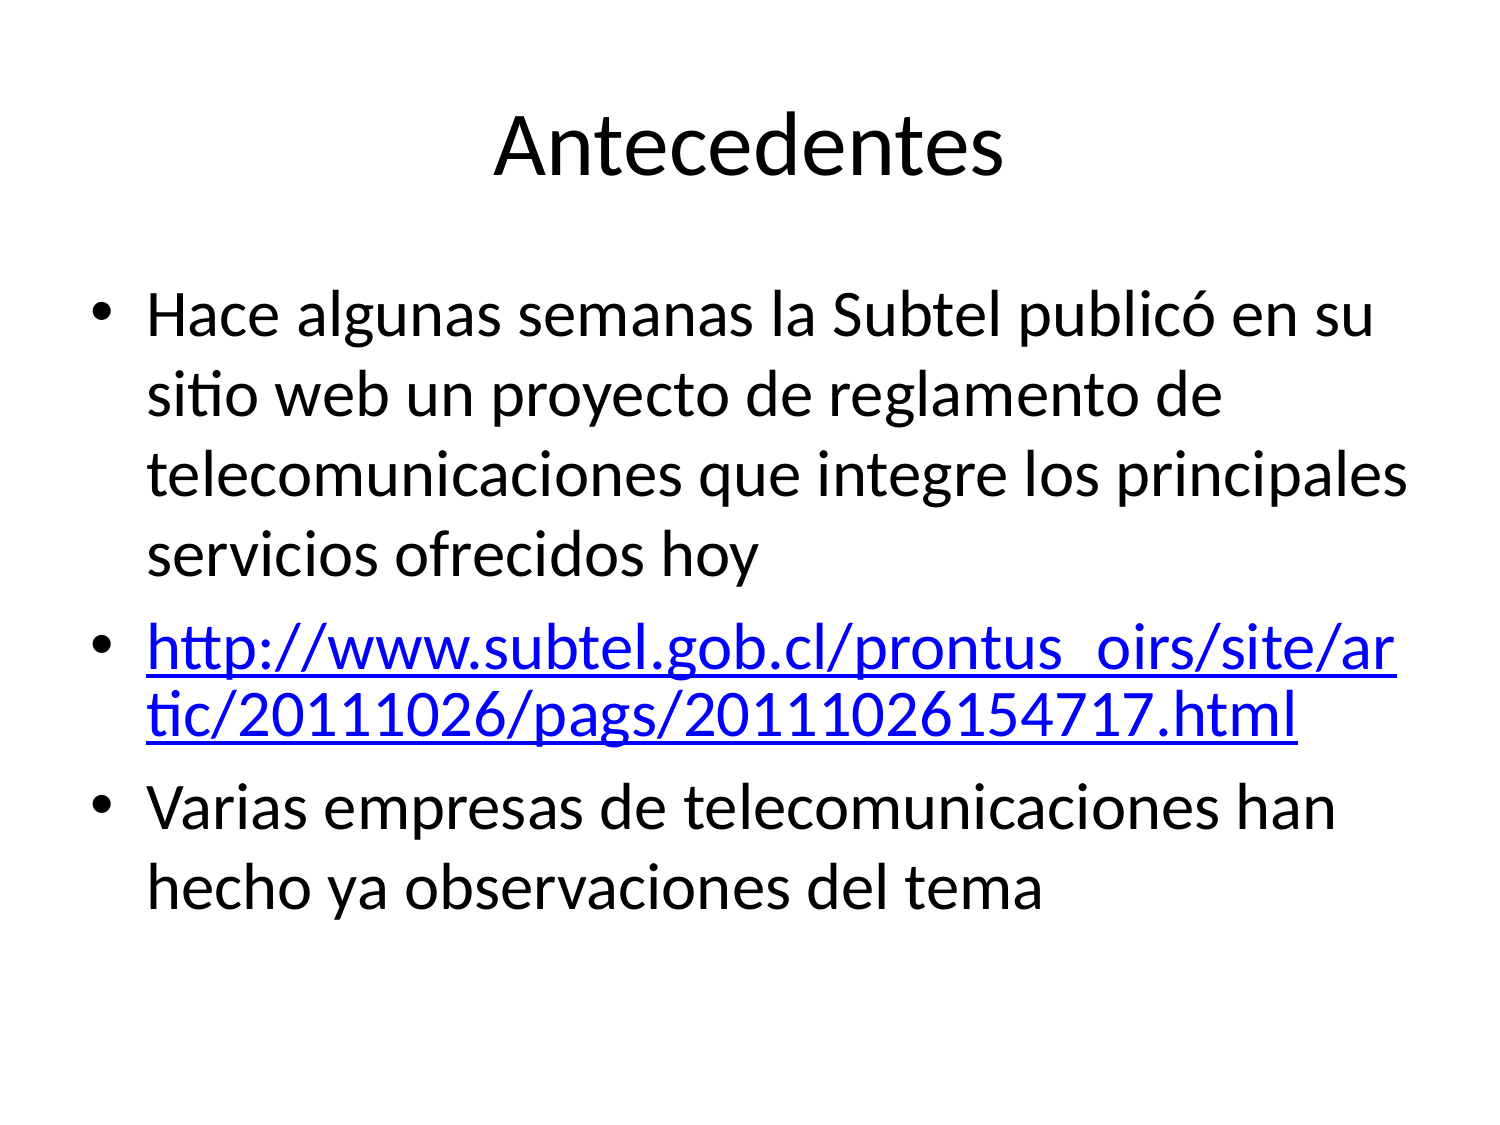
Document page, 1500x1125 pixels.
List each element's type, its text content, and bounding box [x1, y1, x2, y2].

list Hace algunas semanas la Subtel publicó en su sitio web un proyecto de reglamento de telecomunicaciones que integre los principales servicios ofrecidos hoy http://www.subtel.gob.cl/prontus_oirs/site/artic/20111026/pags/20111026154717.html Varias empresas de telecomunicaciones han hecho ya observaciones del tema [75, 262, 1425, 1005]
title Antecedentes [75, 45, 1425, 233]
